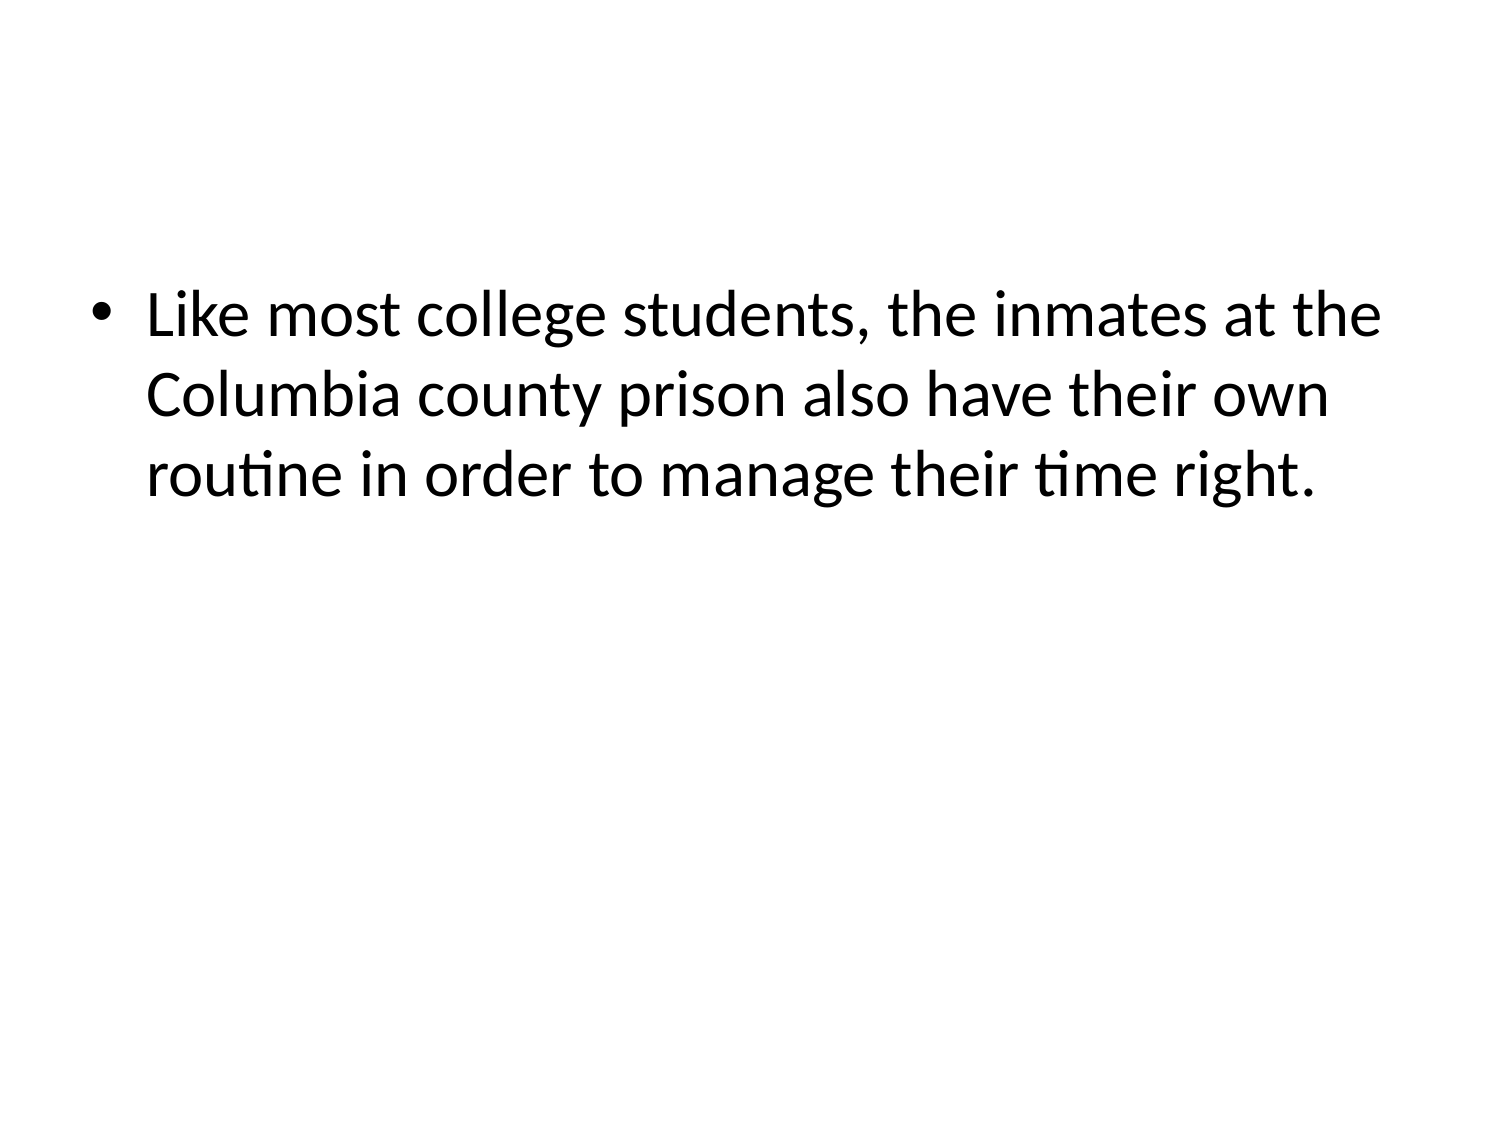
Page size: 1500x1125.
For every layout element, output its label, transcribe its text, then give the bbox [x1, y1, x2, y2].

list Like most college students, the inmates at the Columbia county prison also have their own routine in order to manage their time right. [75, 262, 1425, 1005]
